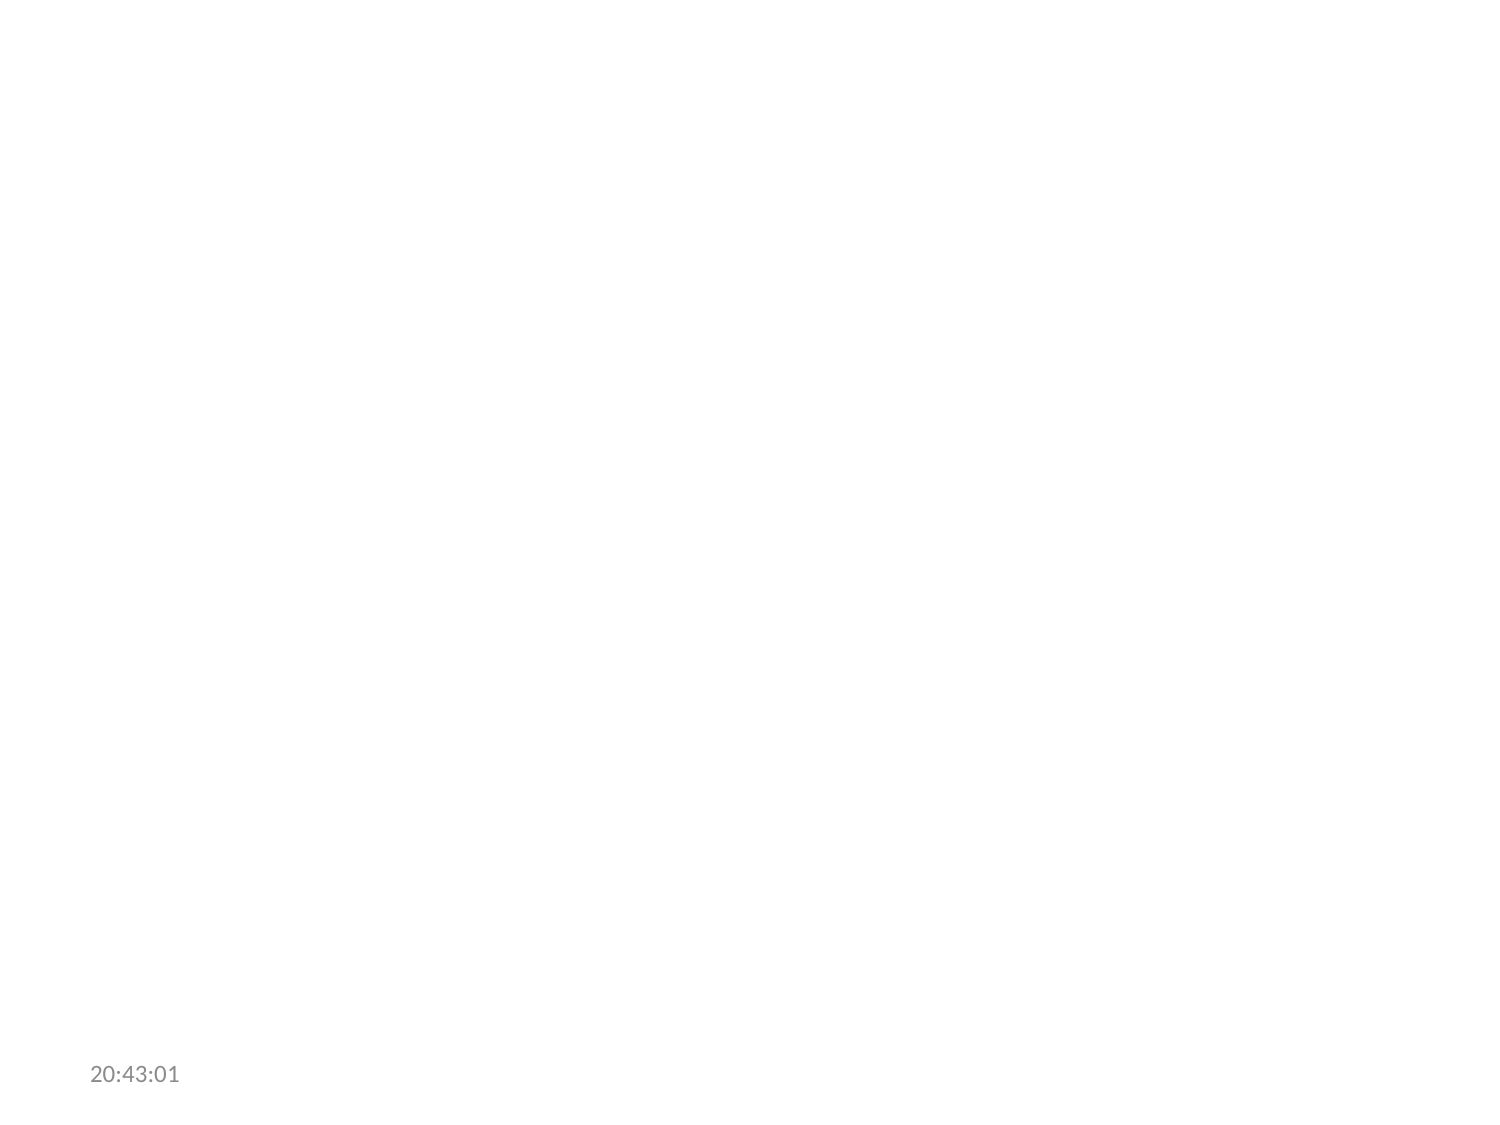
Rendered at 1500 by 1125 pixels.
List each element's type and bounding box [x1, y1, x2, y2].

slide_number [75, 1042, 425, 1103]
